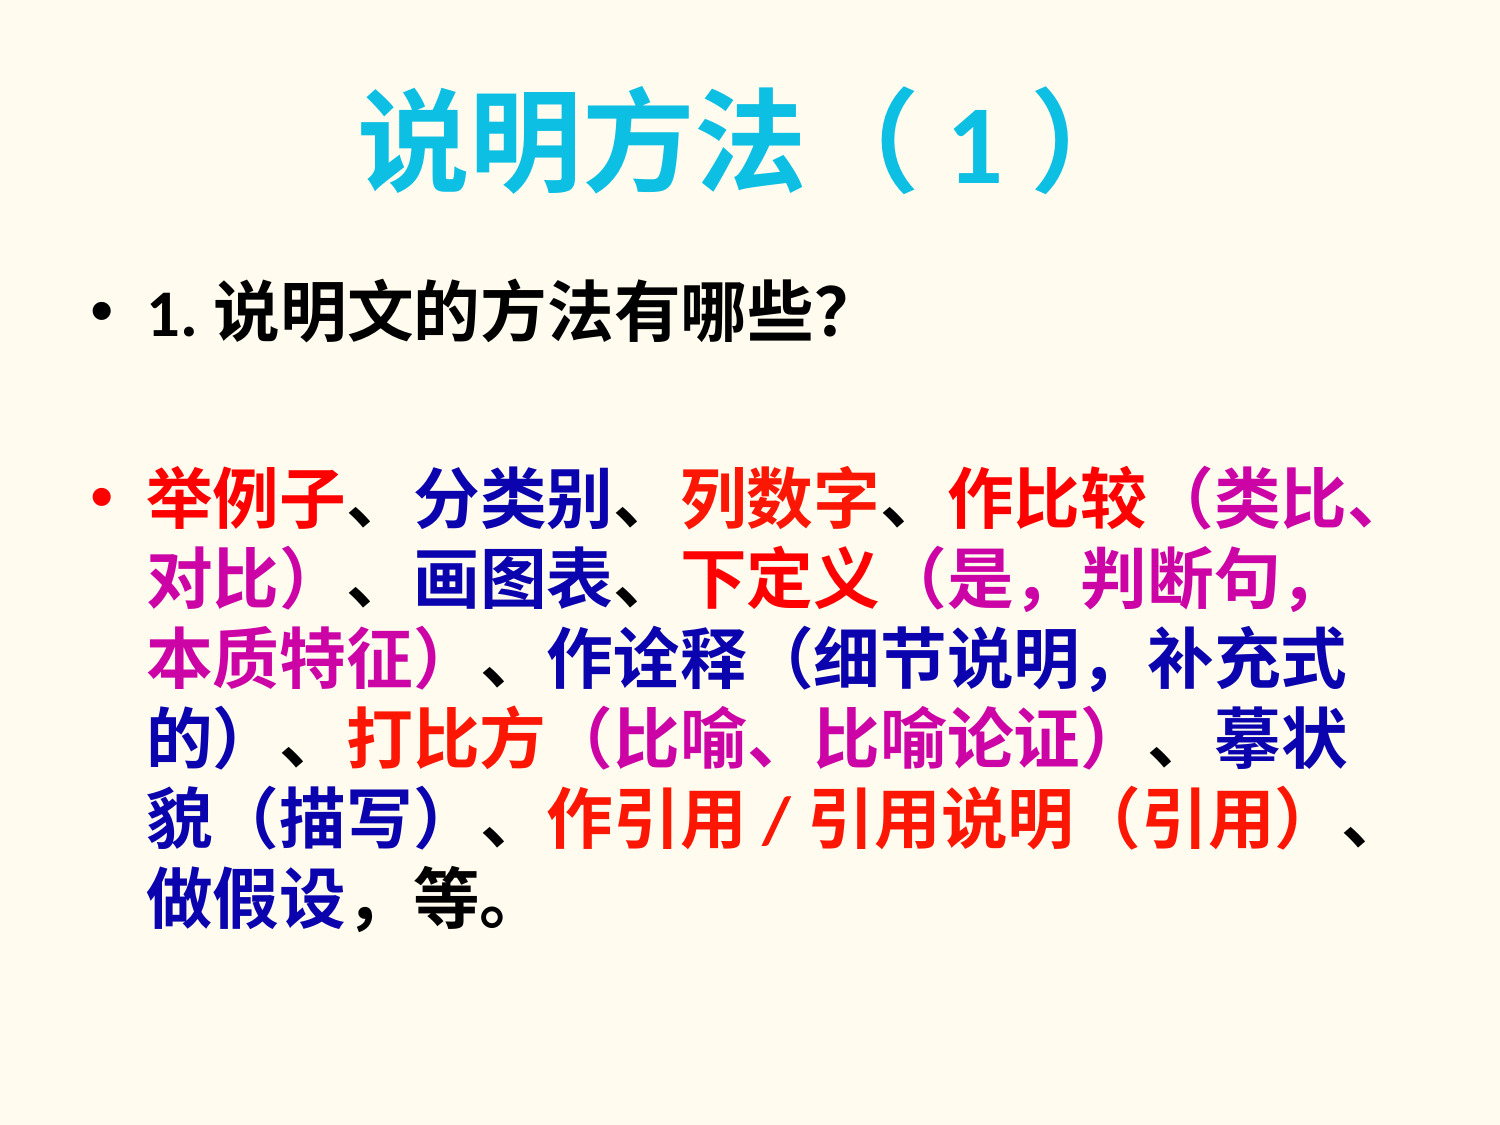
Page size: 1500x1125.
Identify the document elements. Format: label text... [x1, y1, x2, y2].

title 说明方法（1） [75, 45, 1425, 233]
list 1.说明文的方法有哪些？ 举例子、分类别、列数字、作比较（类比、对比）、画图表、下定义（是，判断句，本质特征）、作诠释（细节说明，补充式的）、打比方（比喻、比喻论证）、摹状貌（描写）、作引用/引用说明（引用）、做假设，等。 [75, 262, 1425, 1005]
